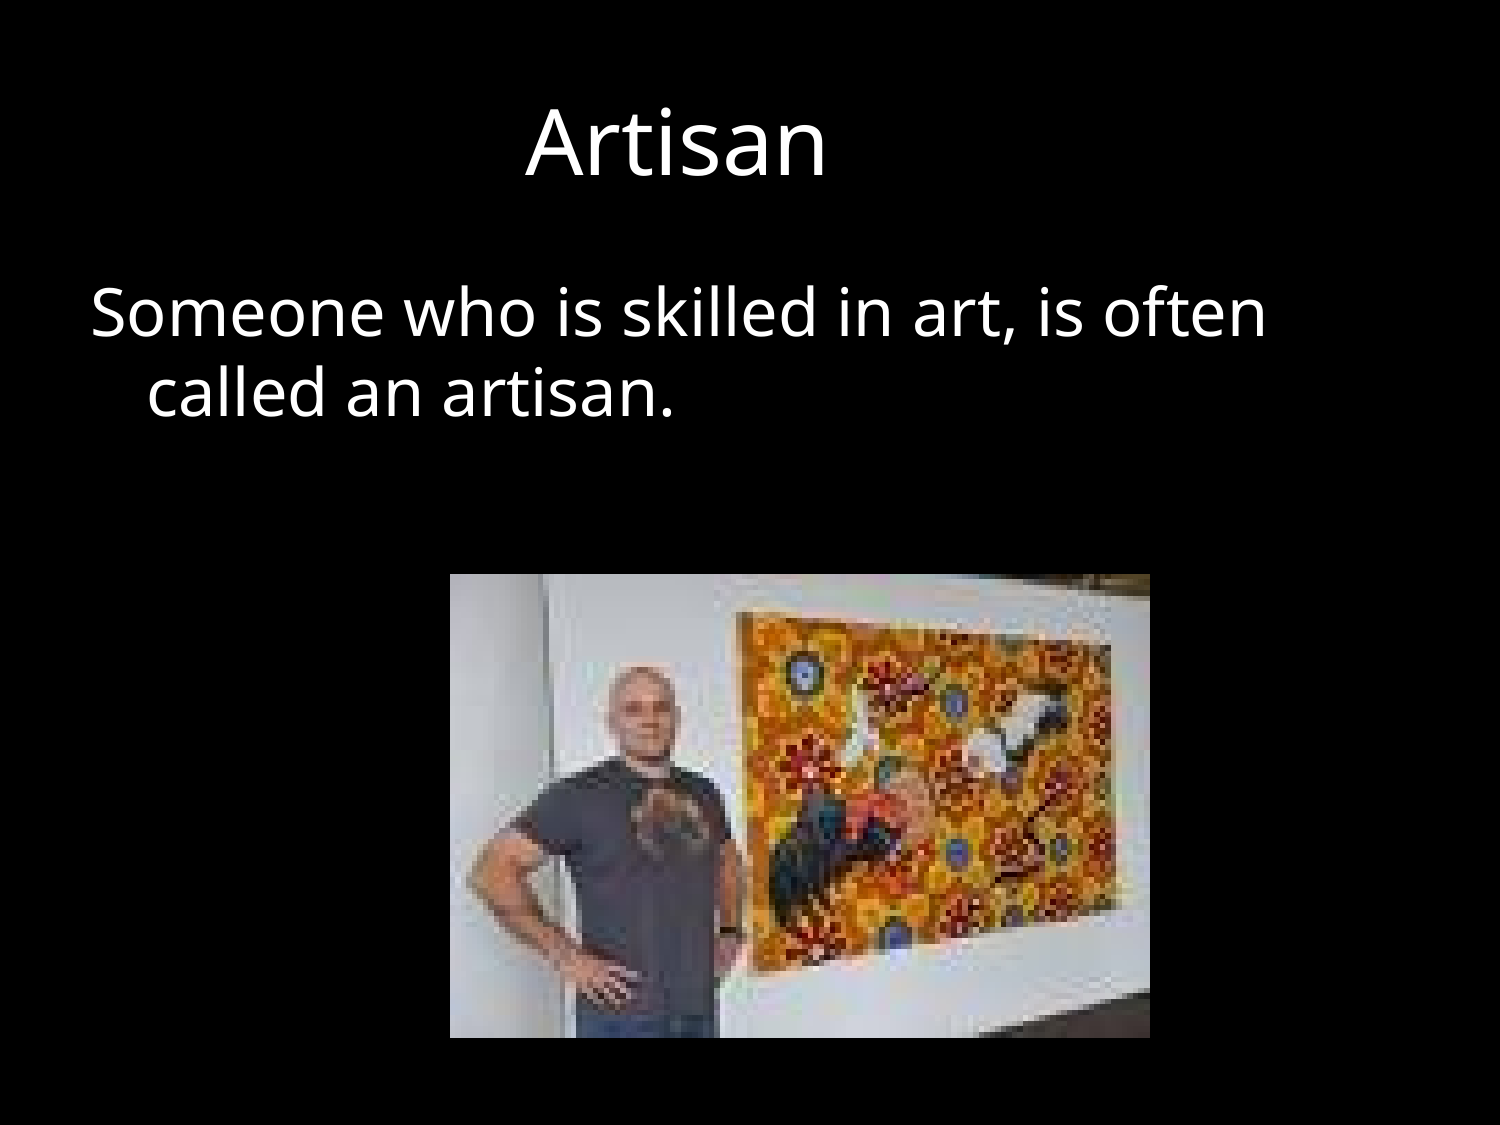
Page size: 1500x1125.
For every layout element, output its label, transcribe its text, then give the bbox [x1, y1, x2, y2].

title Artisan [75, 45, 1425, 233]
list Someone who is skilled in art, is often called an artisan. [75, 262, 1425, 1005]
picture [449, 574, 1150, 1039]
